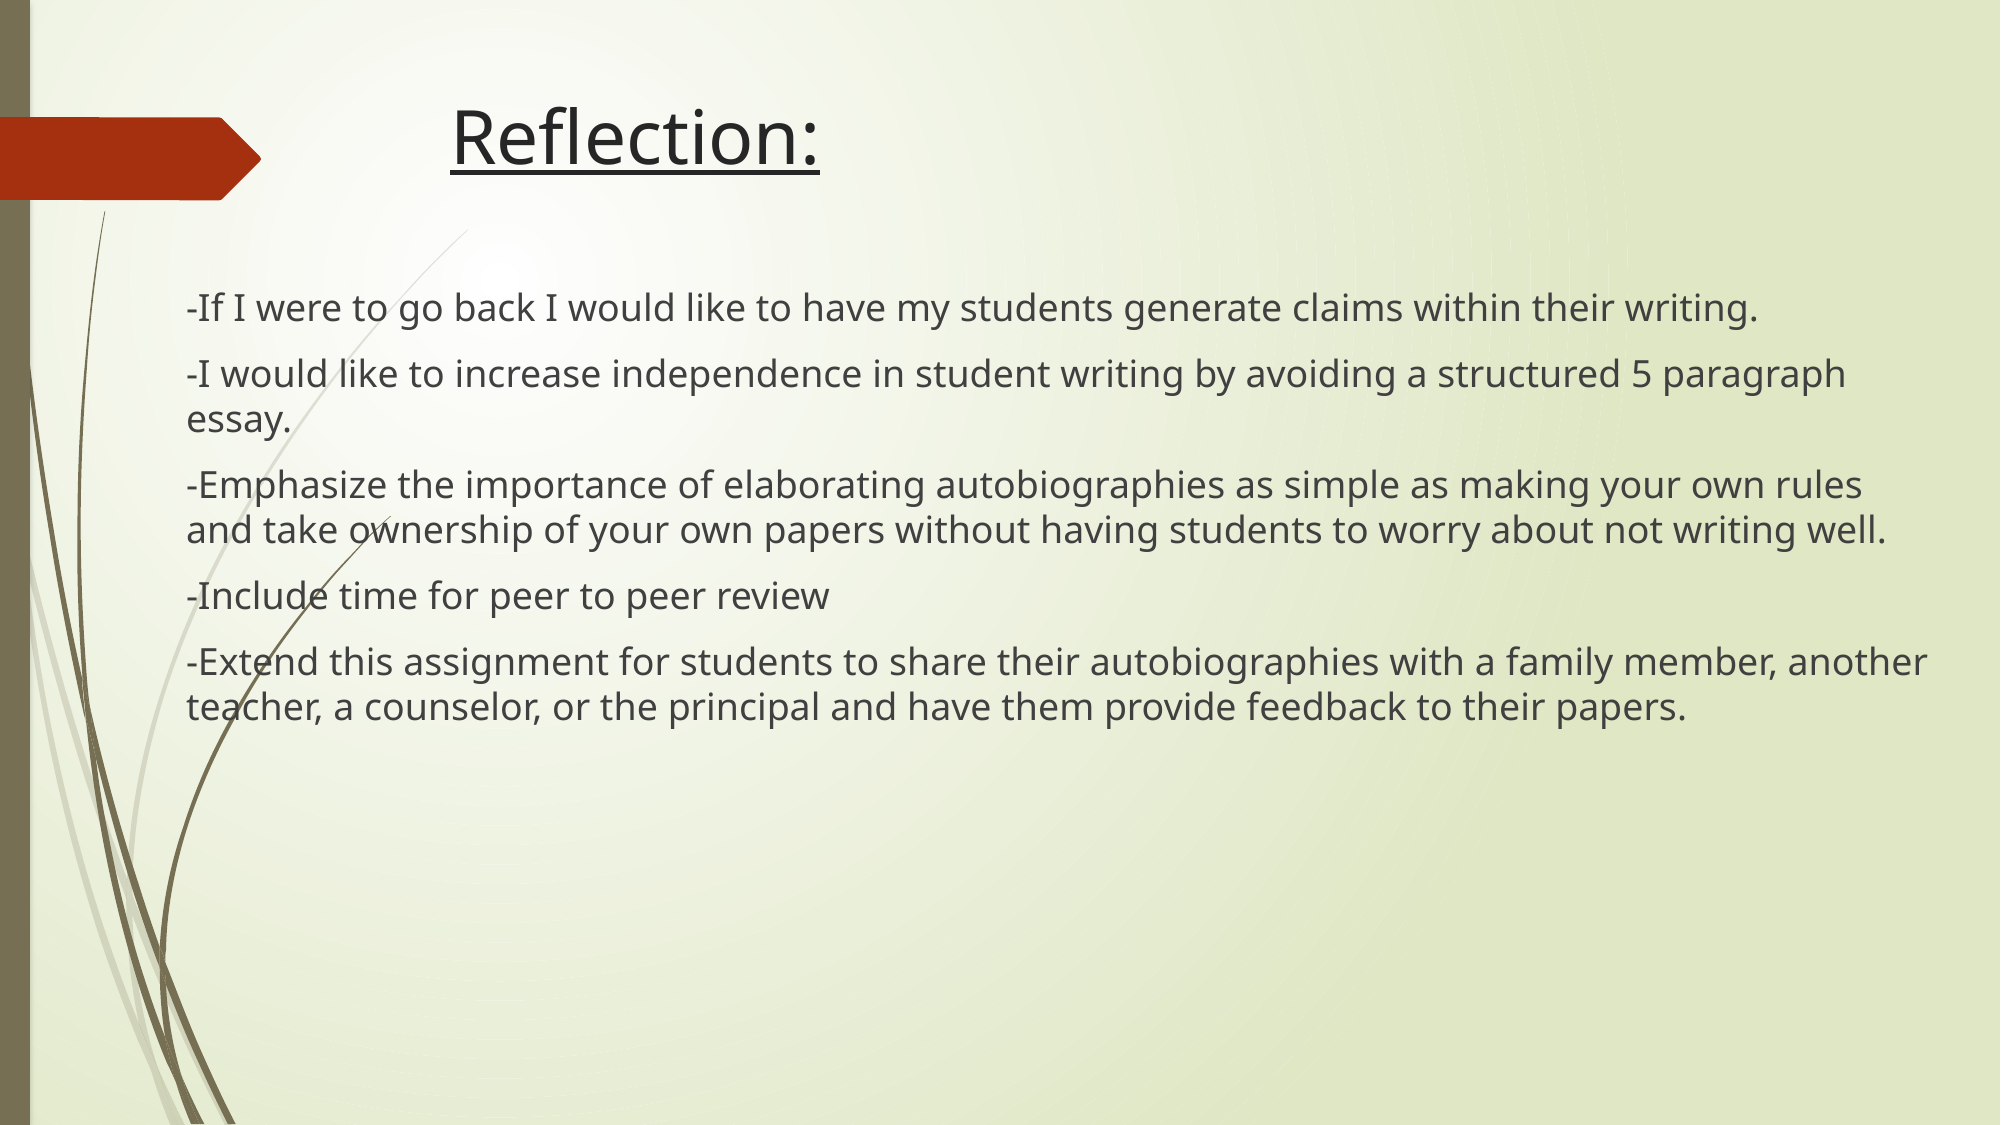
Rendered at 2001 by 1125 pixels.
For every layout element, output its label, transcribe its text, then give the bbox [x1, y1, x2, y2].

list -If I were to go back I would like to have my students generate claims within their writing. -I would like to increase independence in student writing by avoiding a structured 5 paragraph essay. -Emphasize the importance of elaborating autobiographies as simple as making your own rules and take ownership of your own papers without having students to worry about not writing well. -Include time for peer to peer review -Extend this assignment for students to share their autobiographies with a family member, another teacher, a counselor, or the principal and have them provide feedback to their papers. [171, 276, 1953, 1031]
title Reflection: [435, 81, 1897, 276]
